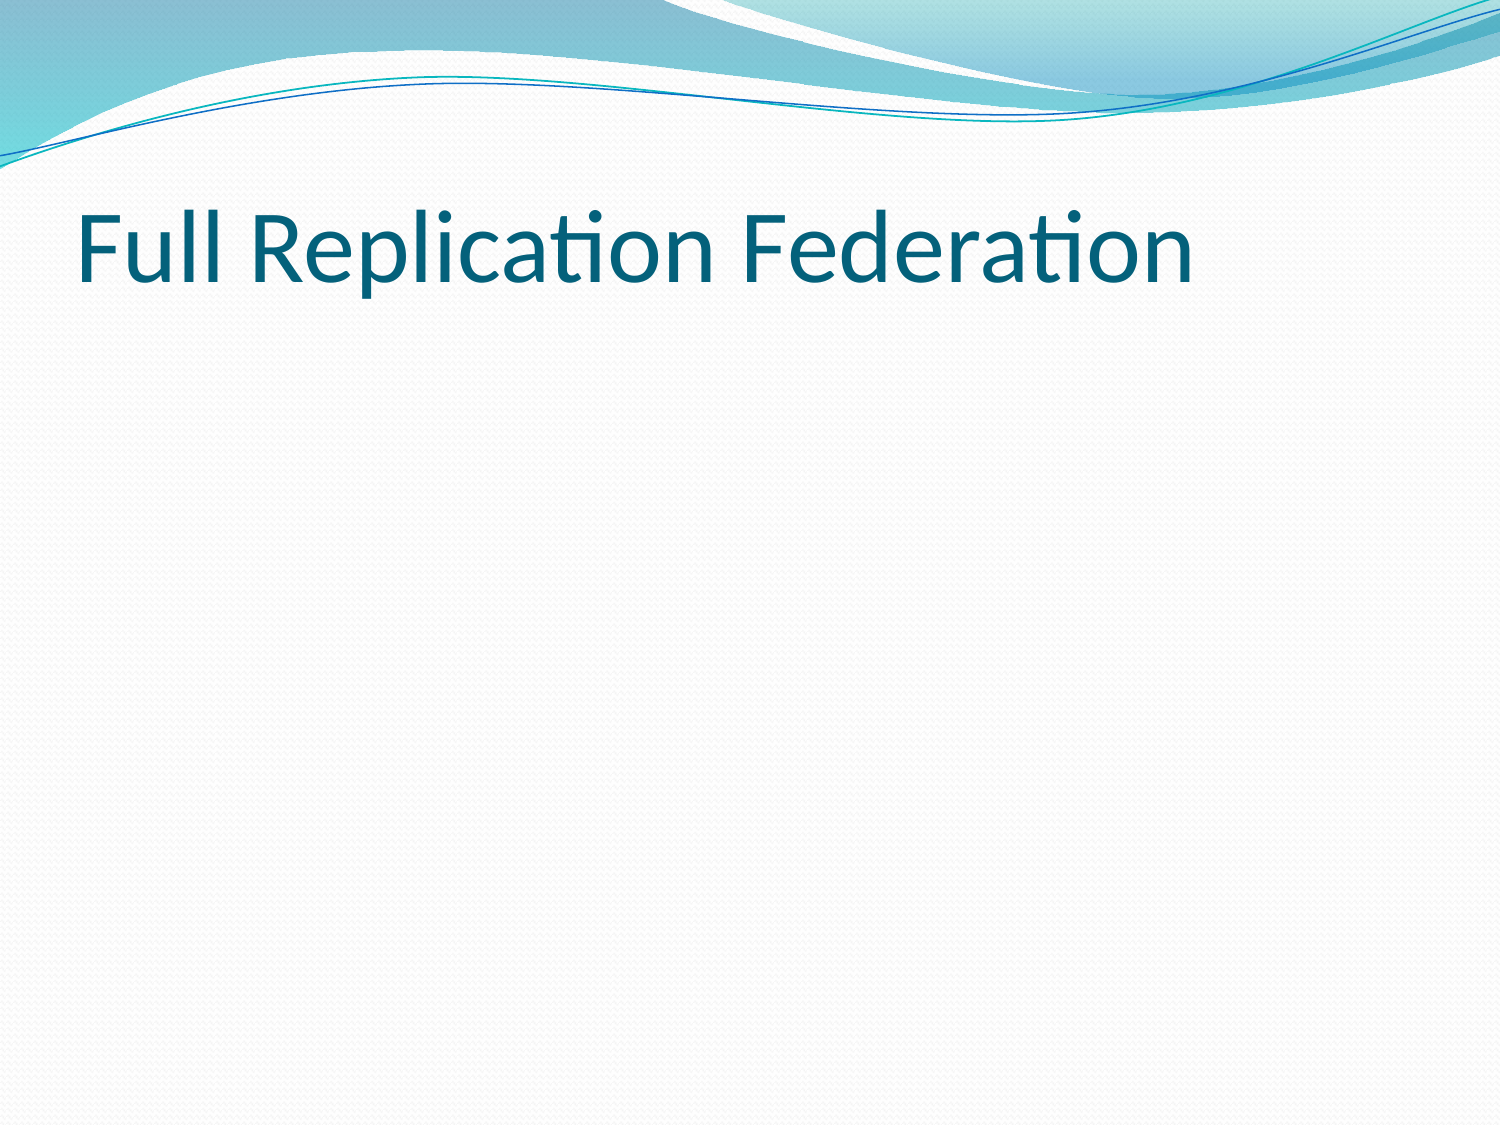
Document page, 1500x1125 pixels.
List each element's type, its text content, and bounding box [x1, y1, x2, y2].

title Full Replication Federation [75, 115, 1425, 303]
